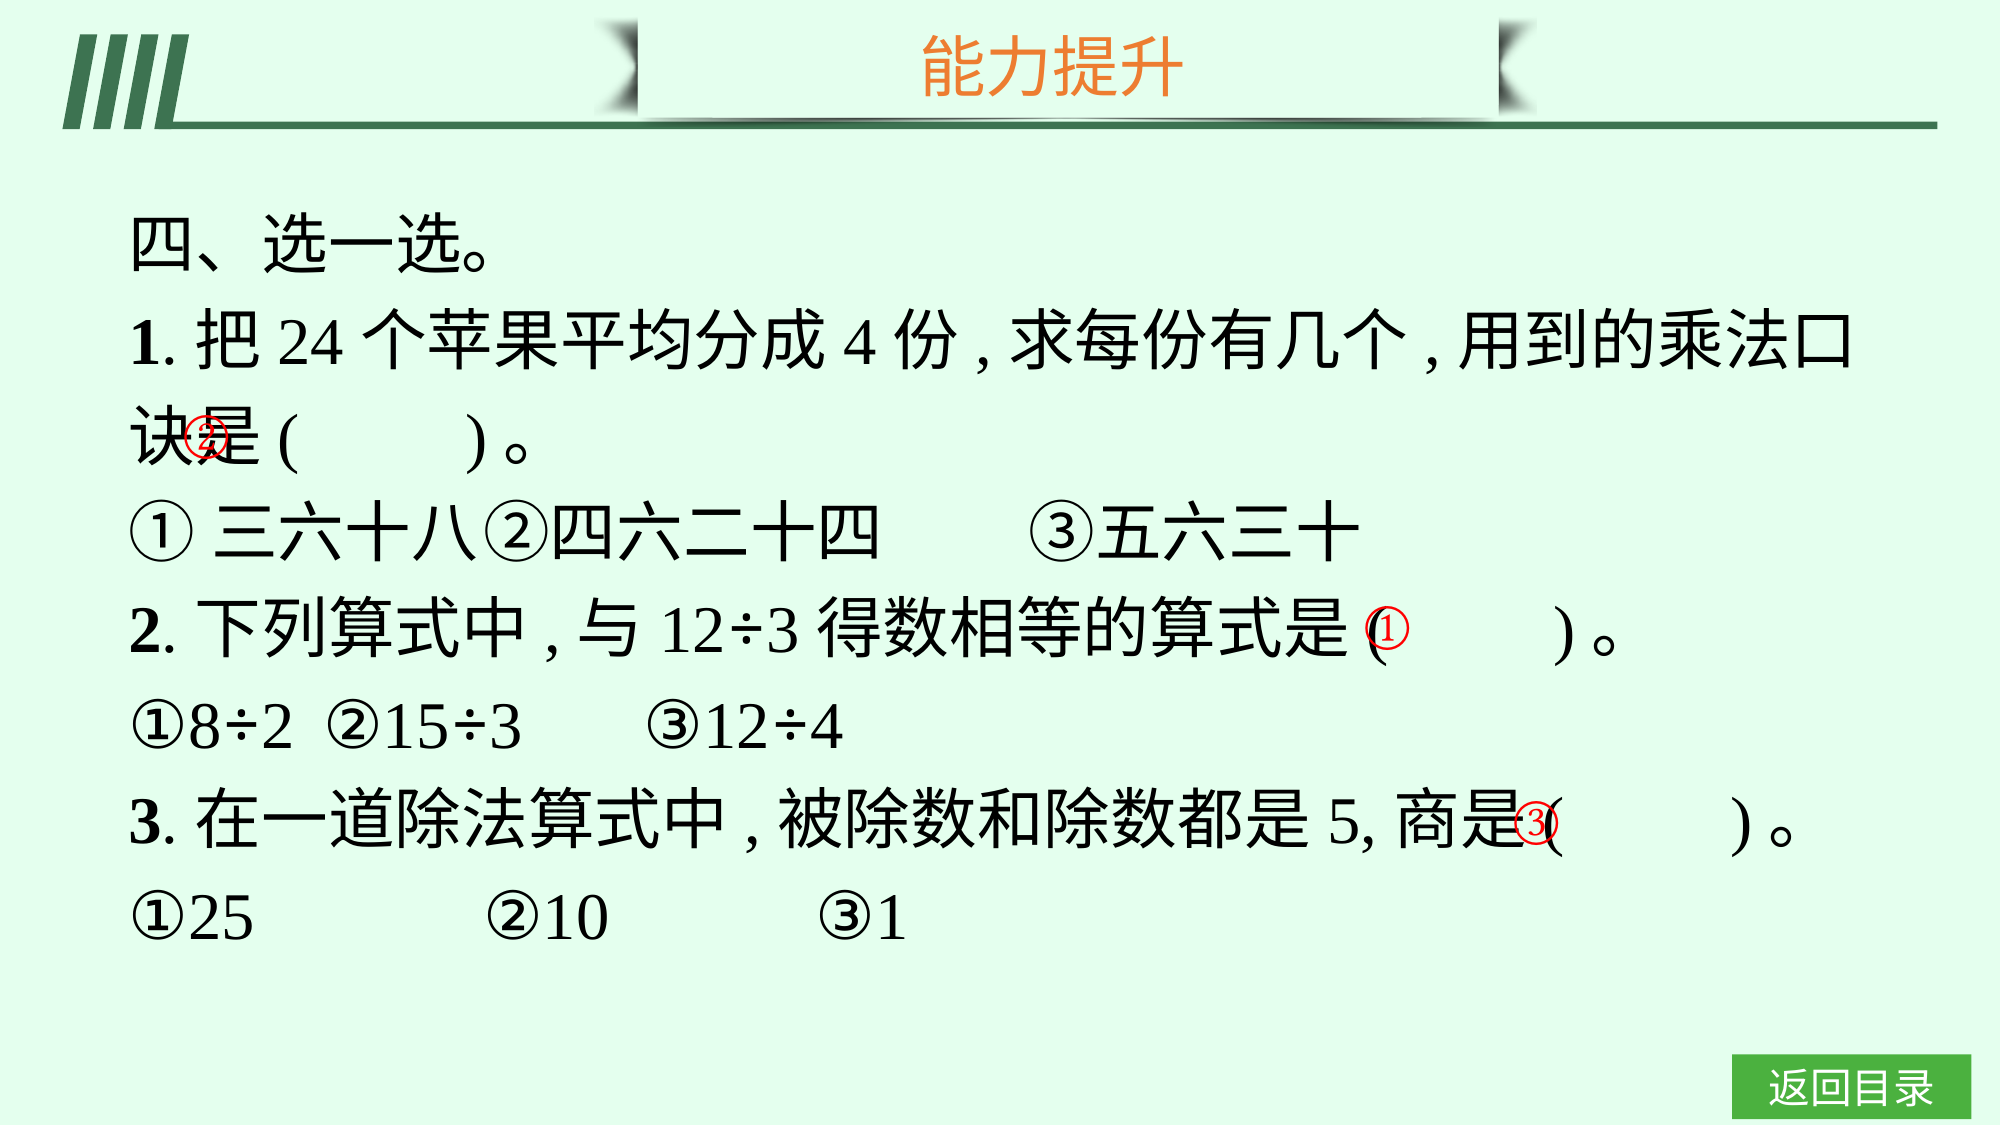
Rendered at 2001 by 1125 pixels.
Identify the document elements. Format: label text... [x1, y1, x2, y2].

text_box ③ [1496, 754, 1578, 865]
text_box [594, 16, 1537, 127]
text_box 四、选一选。 1.把24个苹果平均分成4份,求每份有几个,用到的乘法口诀是( )。 ①三六十八 ②四六二十四 ③五六三十 2.下列算式中,与12÷3得数相等的算式是( )。 ①8÷2 ②15÷3 ③12÷4 3.在一道除法算式中,被除数和除数都是5,商是( )。 ①25 ②10 ③1 [113, 178, 1887, 961]
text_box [62, 34, 1938, 130]
text_box ① [1347, 559, 1428, 671]
text_box ② [167, 368, 248, 480]
